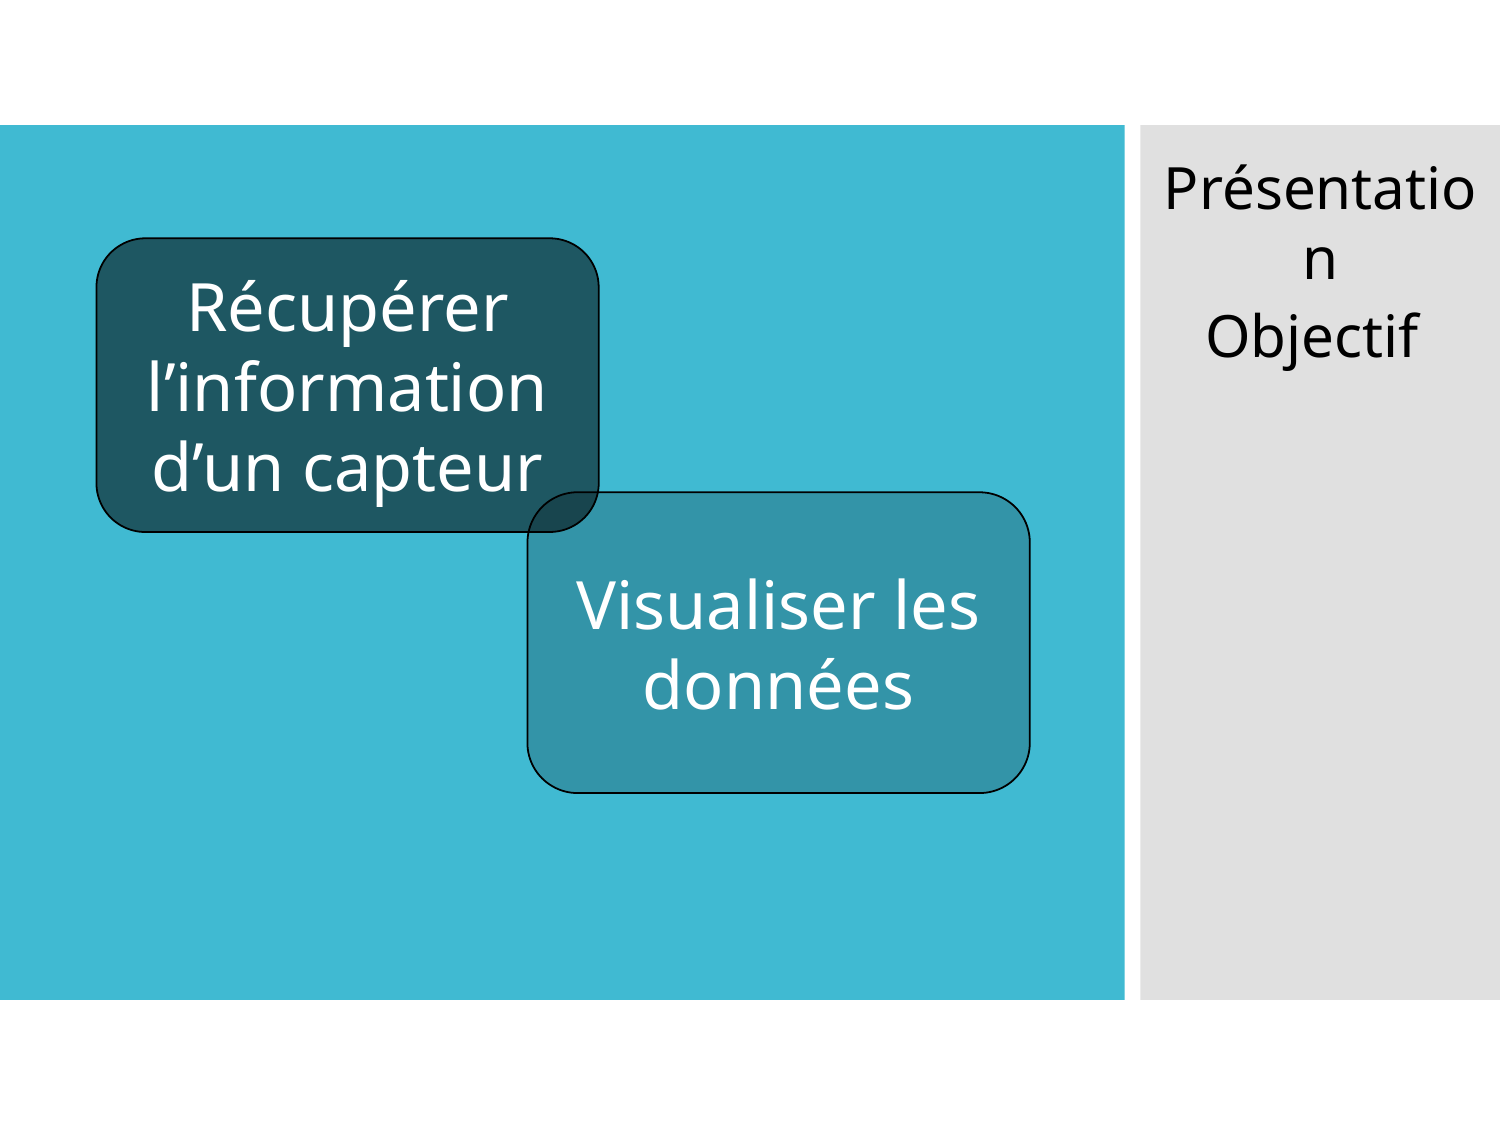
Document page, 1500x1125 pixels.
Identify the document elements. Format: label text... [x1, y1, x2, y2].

text_box Présentation Objectif [1140, 143, 1500, 379]
text_box Visualiser les données [526, 491, 1031, 794]
text_box Récupérer l’information d’un capteur [95, 237, 600, 533]
